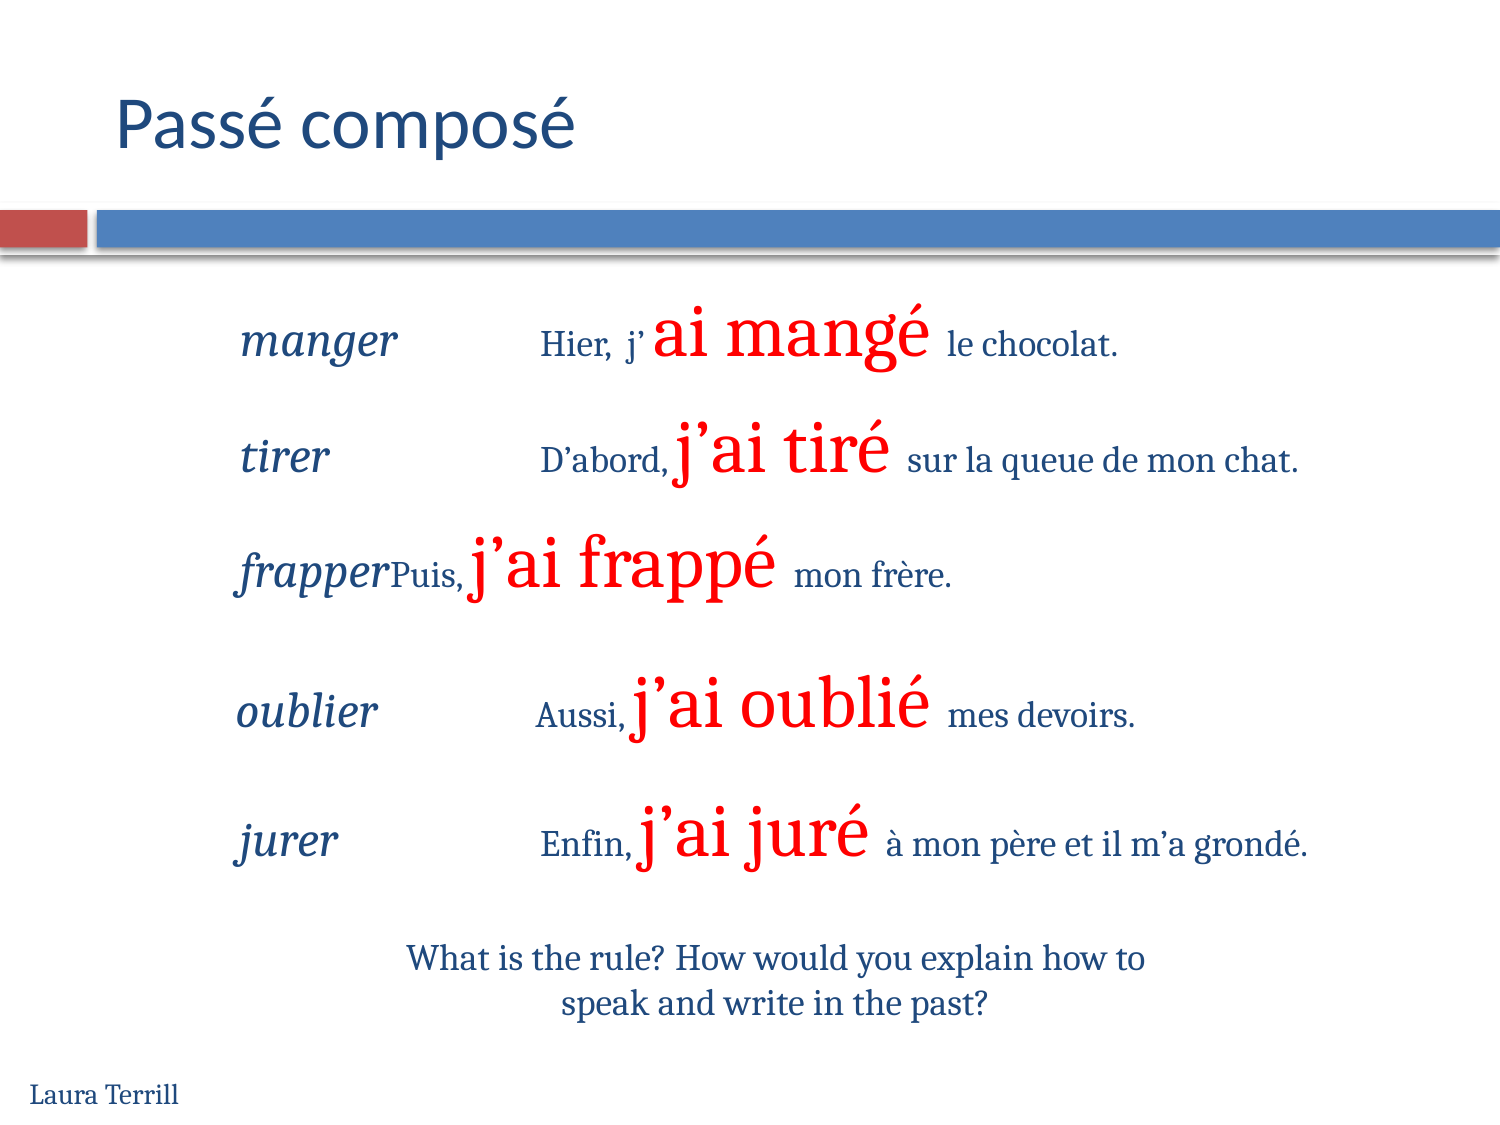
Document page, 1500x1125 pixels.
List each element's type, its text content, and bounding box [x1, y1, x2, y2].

text_box tirer D’abord, j’ai tiré sur la queue de mon chat. [225, 389, 1463, 504]
text_box manger Hier, j’ ai mangé le chocolat. [225, 274, 1438, 389]
footer Laura Terrill [14, 1063, 904, 1124]
text_box What is the rule? How would you explain how to speak and write in the past? [382, 925, 1171, 1076]
text_box frapper Puis, j’ai frappé mon frère. [225, 504, 1463, 655]
title Passé composé [100, 37, 1438, 200]
text_box oublier Aussi, j’ai oublié mes devoirs. [220, 645, 1459, 796]
text_box jurer Enfin, j’ai juré à mon père et il m’a grondé. [225, 774, 1463, 924]
